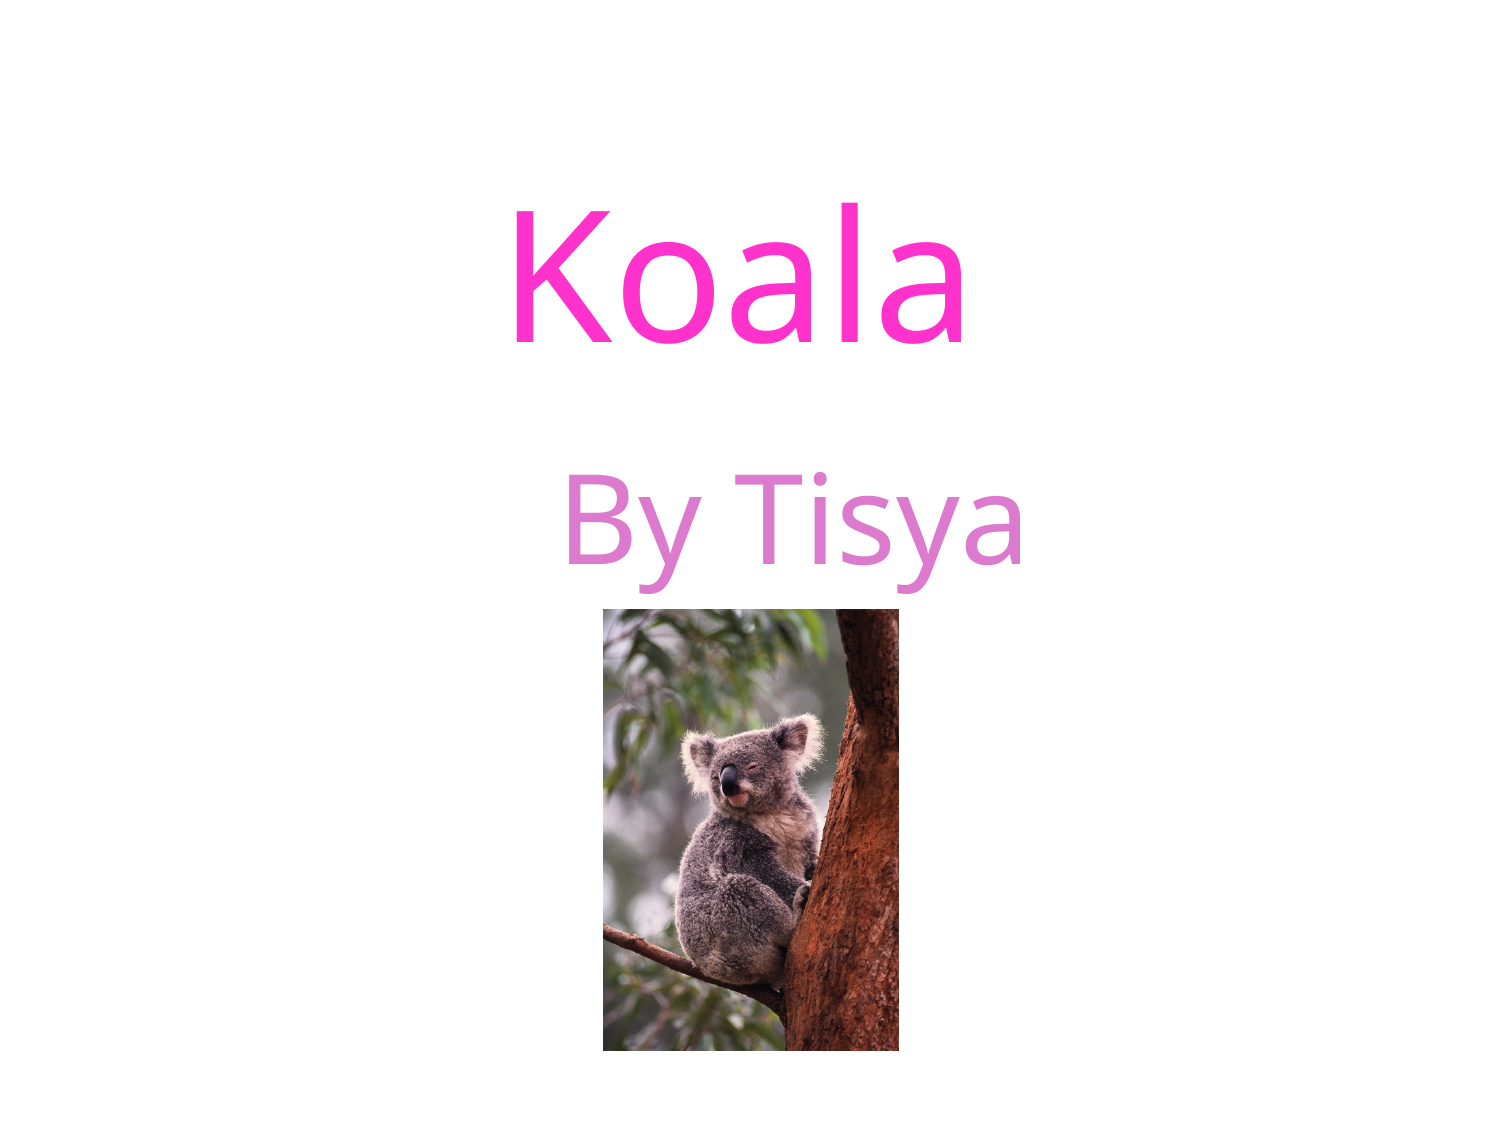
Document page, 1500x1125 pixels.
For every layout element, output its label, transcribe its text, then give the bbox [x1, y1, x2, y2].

picture [603, 609, 899, 1052]
title Koala [100, 78, 1376, 461]
subtitle By Tisya [265, 432, 1323, 787]
